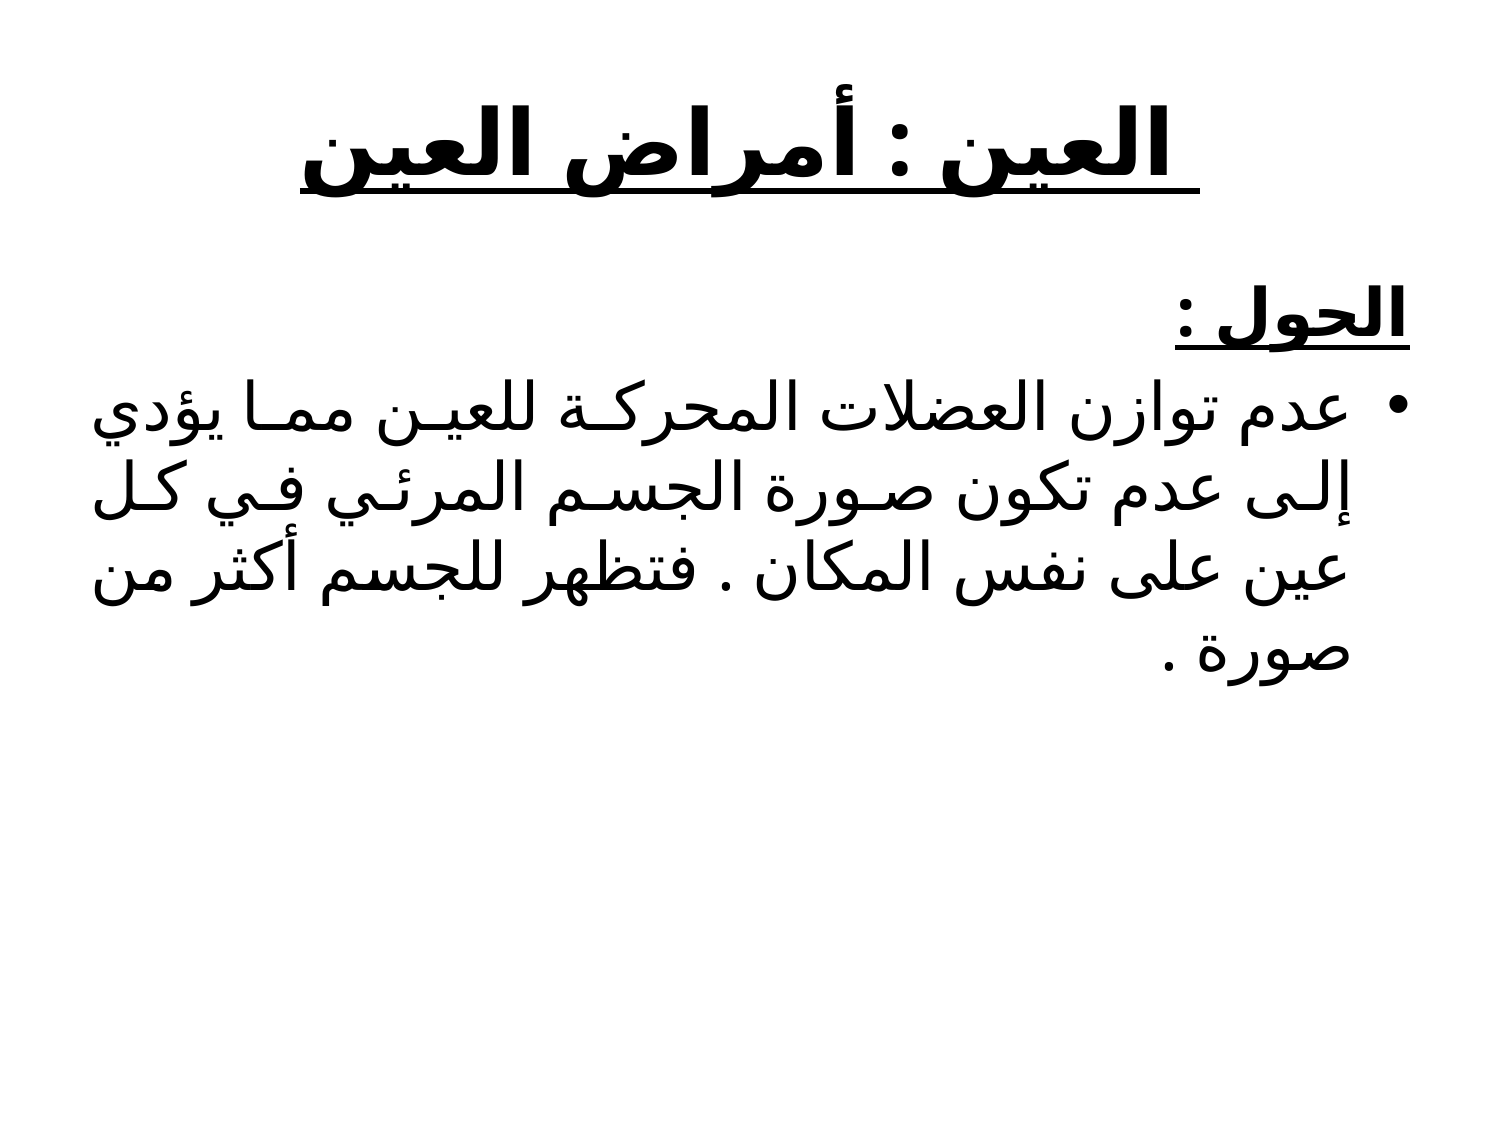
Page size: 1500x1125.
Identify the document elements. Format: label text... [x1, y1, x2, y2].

list الحول : عدم توازن العضلات المحركة للعين مما يؤدي إلى عدم تكون صورة الجسم المرئي في كل عين على نفس المكان . فتظهر للجسم أكثر من صورة . [75, 262, 1425, 1005]
title العين : أمراض العين [75, 45, 1425, 233]
